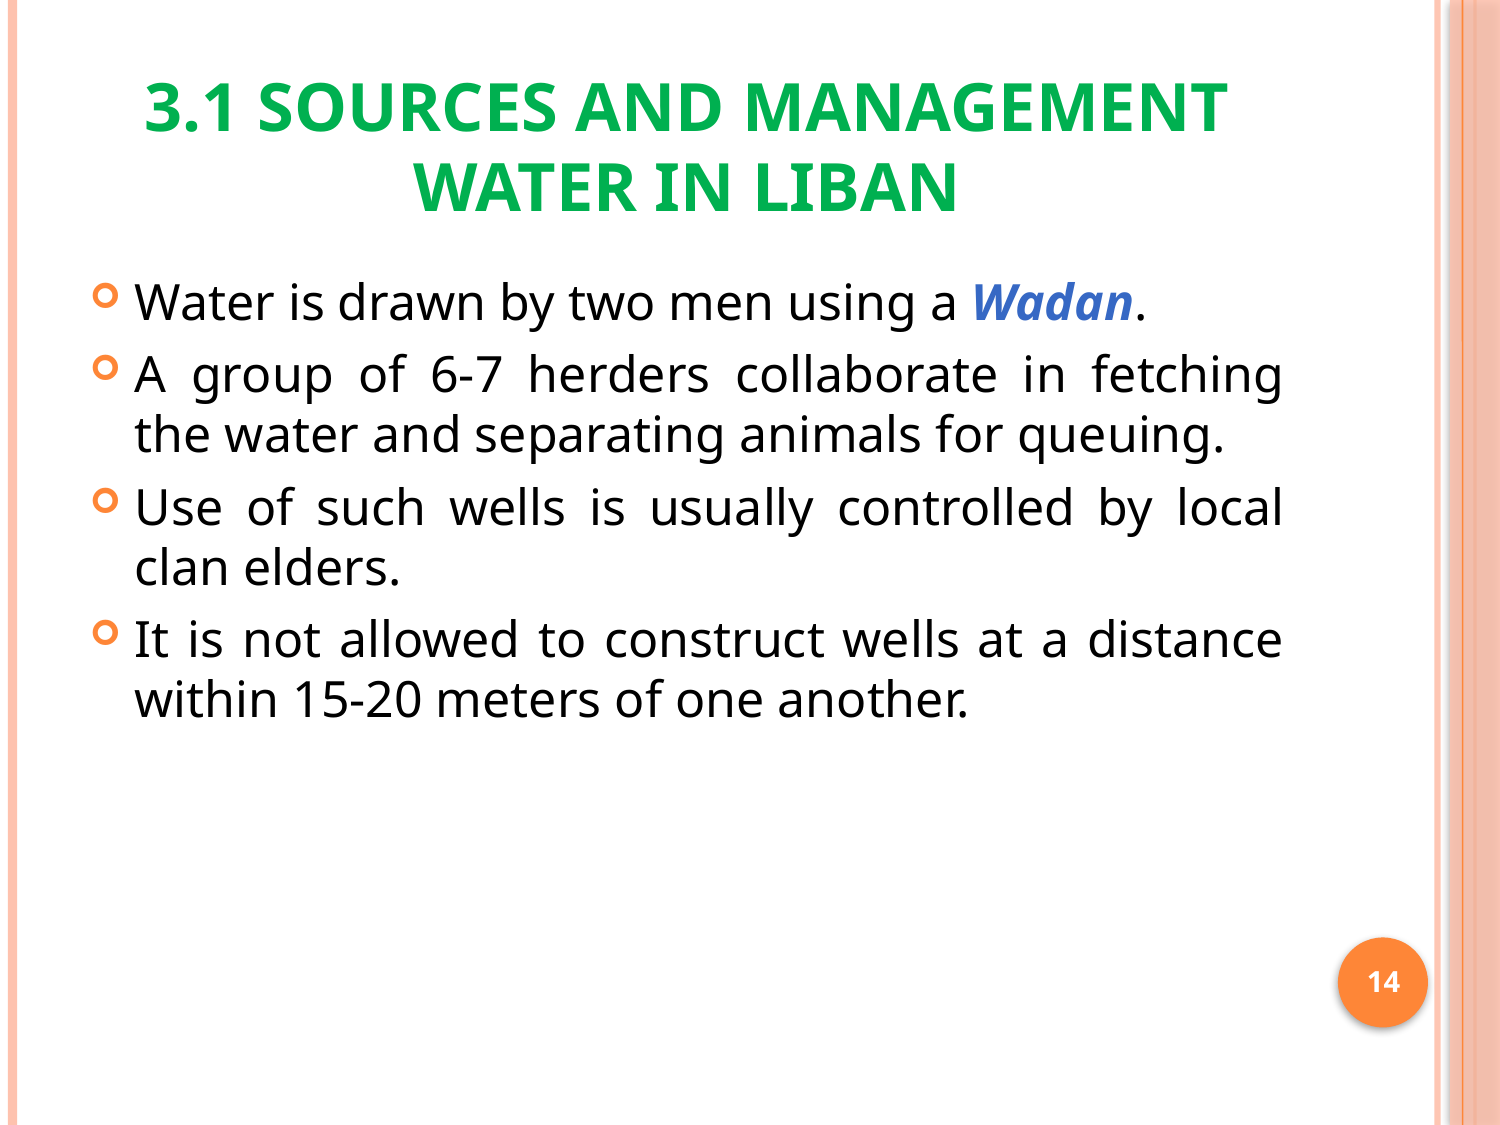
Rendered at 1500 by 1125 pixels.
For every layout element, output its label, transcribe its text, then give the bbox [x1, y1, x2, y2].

title 3.1 Sources and Management Water In Liban [75, 45, 1300, 233]
slide_number 14 [1333, 940, 1434, 1027]
list Water is drawn by two men using a Wadan. A group of 6-7 herders collaborate in fetching the water and separating animals for queuing. Use of such wells is usually controlled by local clan elders. It is not allowed to construct wells at a distance within 15-20 meters of one another. [75, 262, 1300, 1062]
